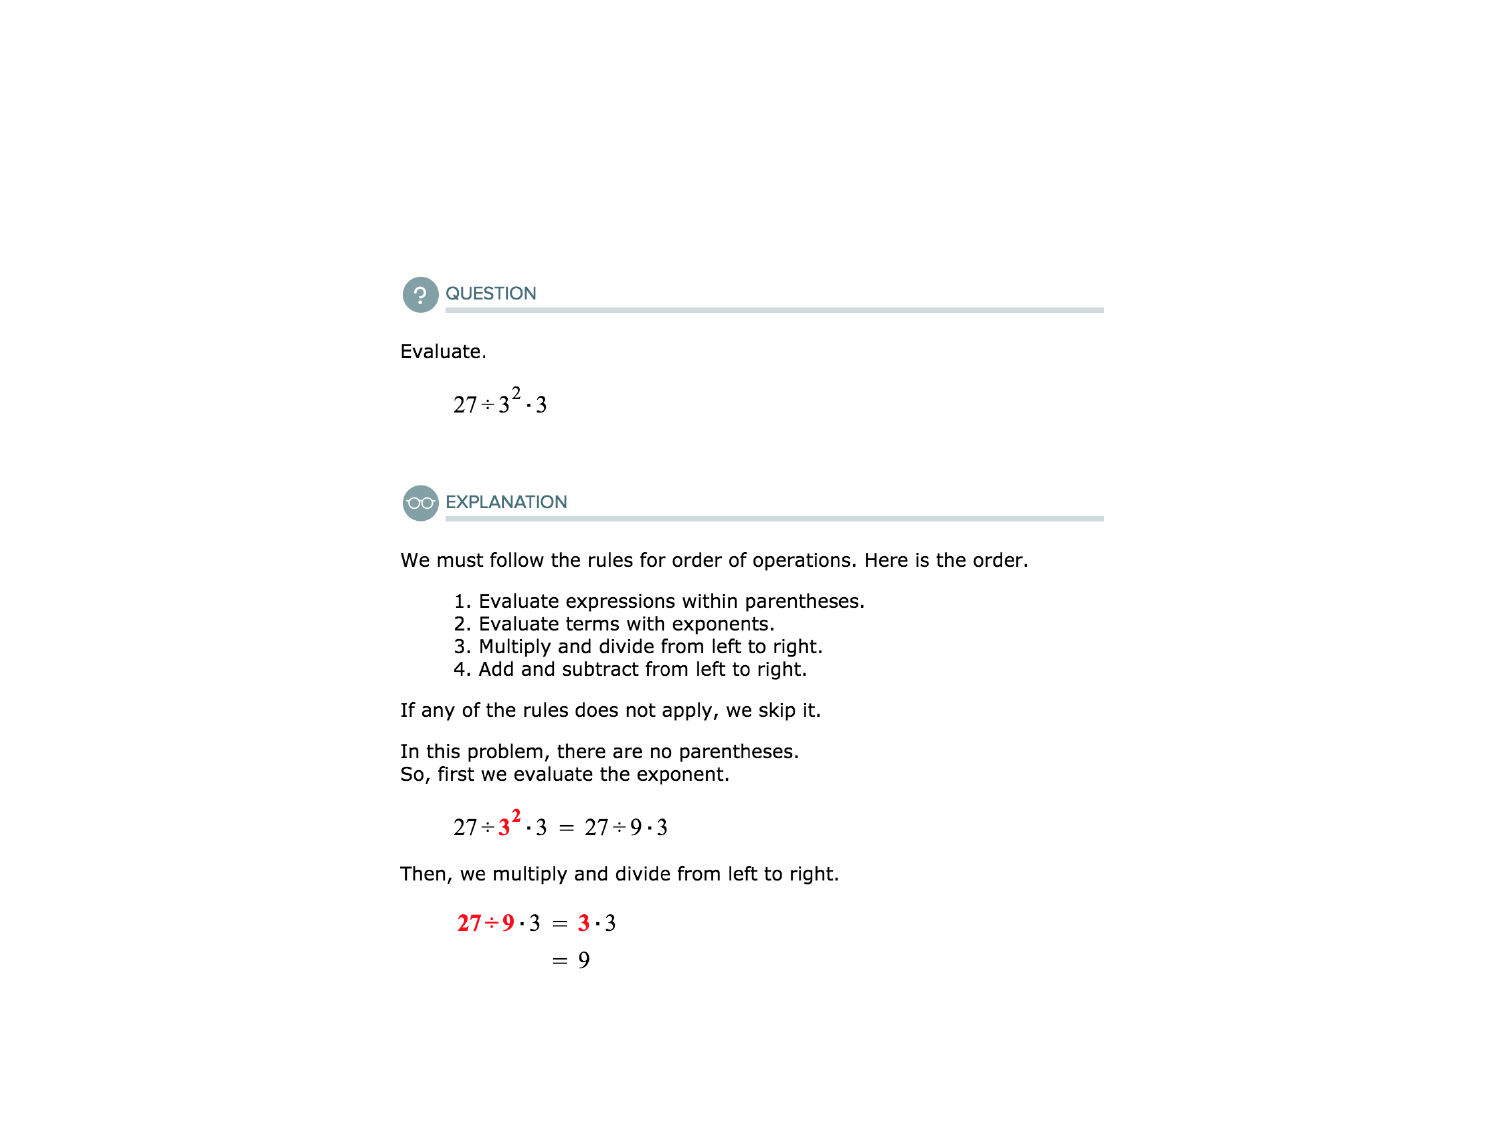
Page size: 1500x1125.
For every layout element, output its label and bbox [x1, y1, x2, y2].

list [74, 262, 1426, 1006]
